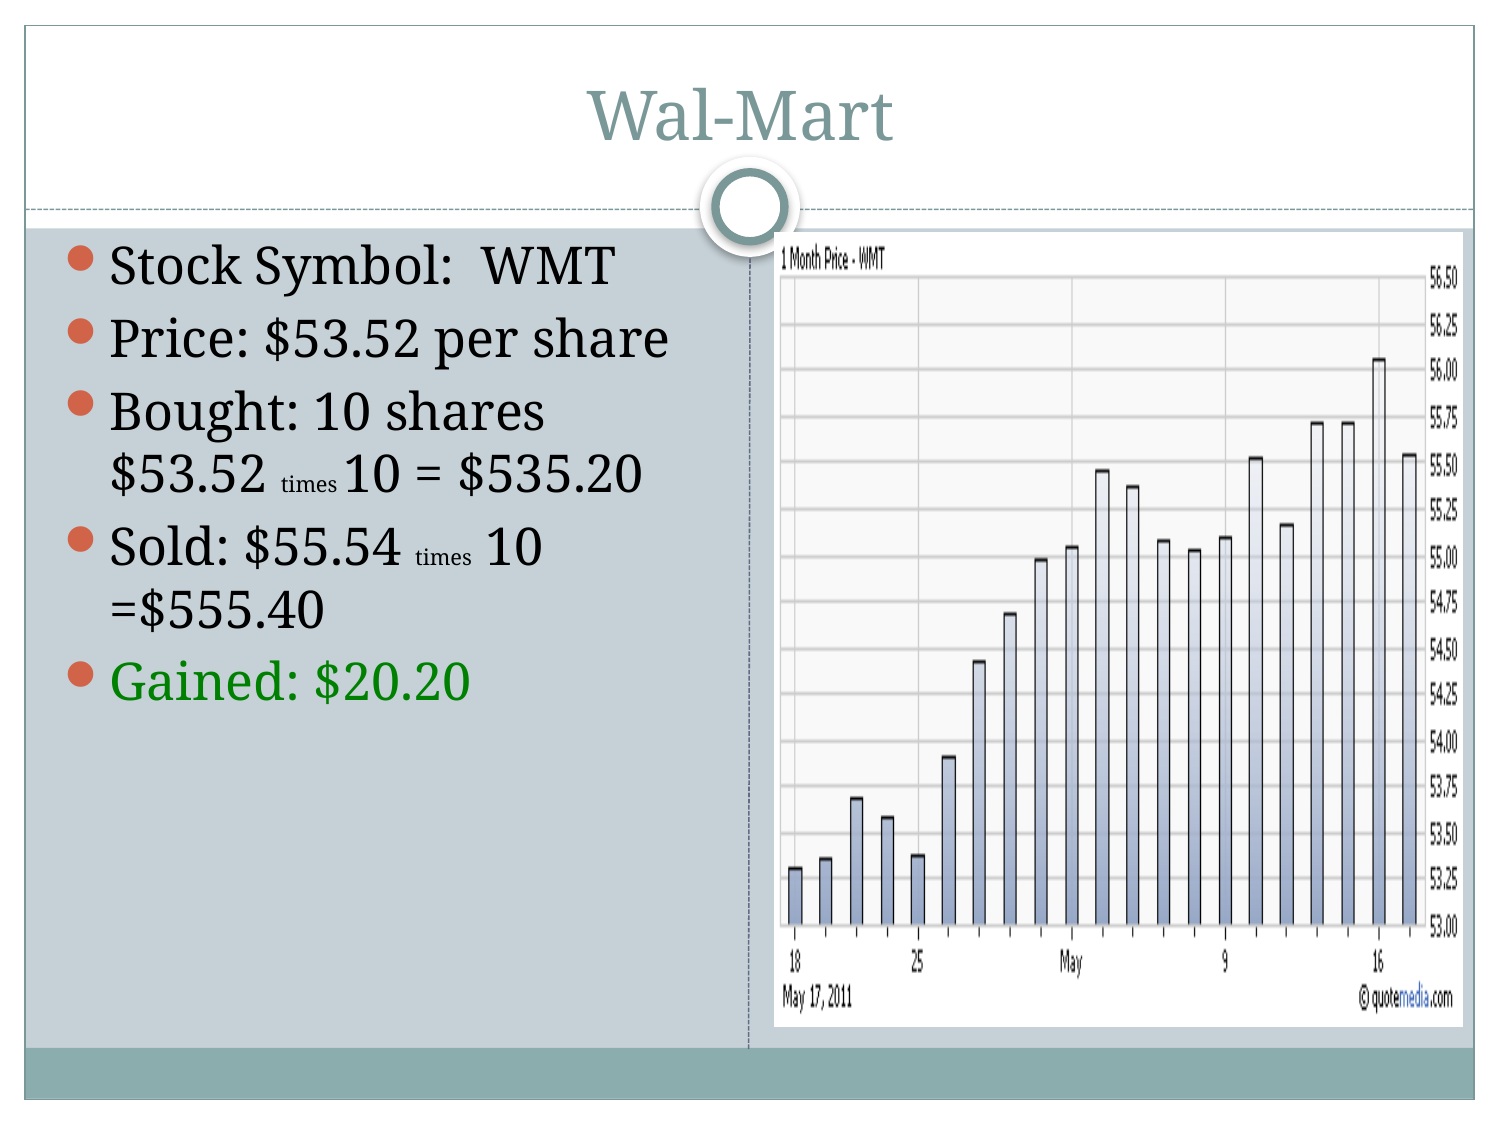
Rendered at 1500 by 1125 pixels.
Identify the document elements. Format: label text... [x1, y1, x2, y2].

list Stock Symbol: WMT Price: $53.52 per share Bought: 10 shares $53.52 times 10 = $535.20 Sold: $55.54 times 10 =$555.40 Gained: $20.20 [49, 224, 712, 993]
title Wal-Mart [49, 37, 1450, 162]
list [774, 232, 1463, 1028]
